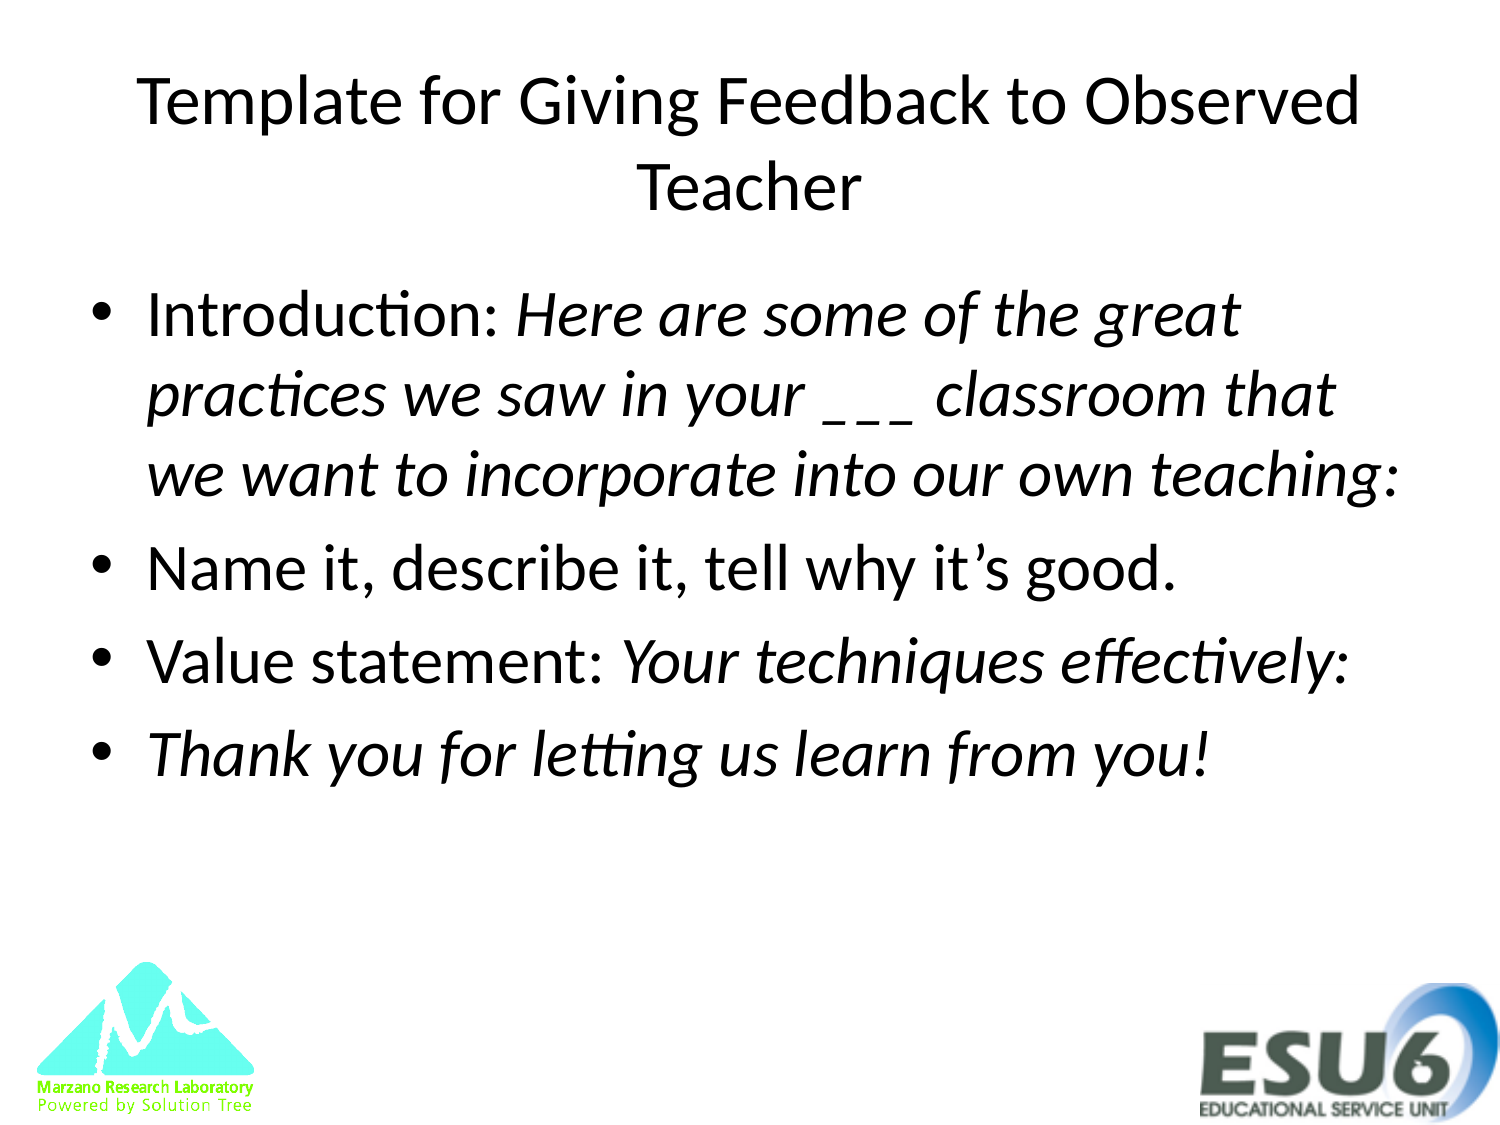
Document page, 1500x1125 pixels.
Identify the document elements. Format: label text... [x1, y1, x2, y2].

picture [37, 962, 254, 1114]
picture [1200, 983, 1500, 1125]
title Template for Giving Feedback to Observed Teacher [75, 45, 1425, 233]
list Introduction: Here are some of the great practices we saw in your ___ classroom that we want to incorporate into our own teaching: Name it, describe it, tell why it’s good. Value statement: Your techniques effectively: Thank you for letting us learn from you! [75, 262, 1425, 1005]
